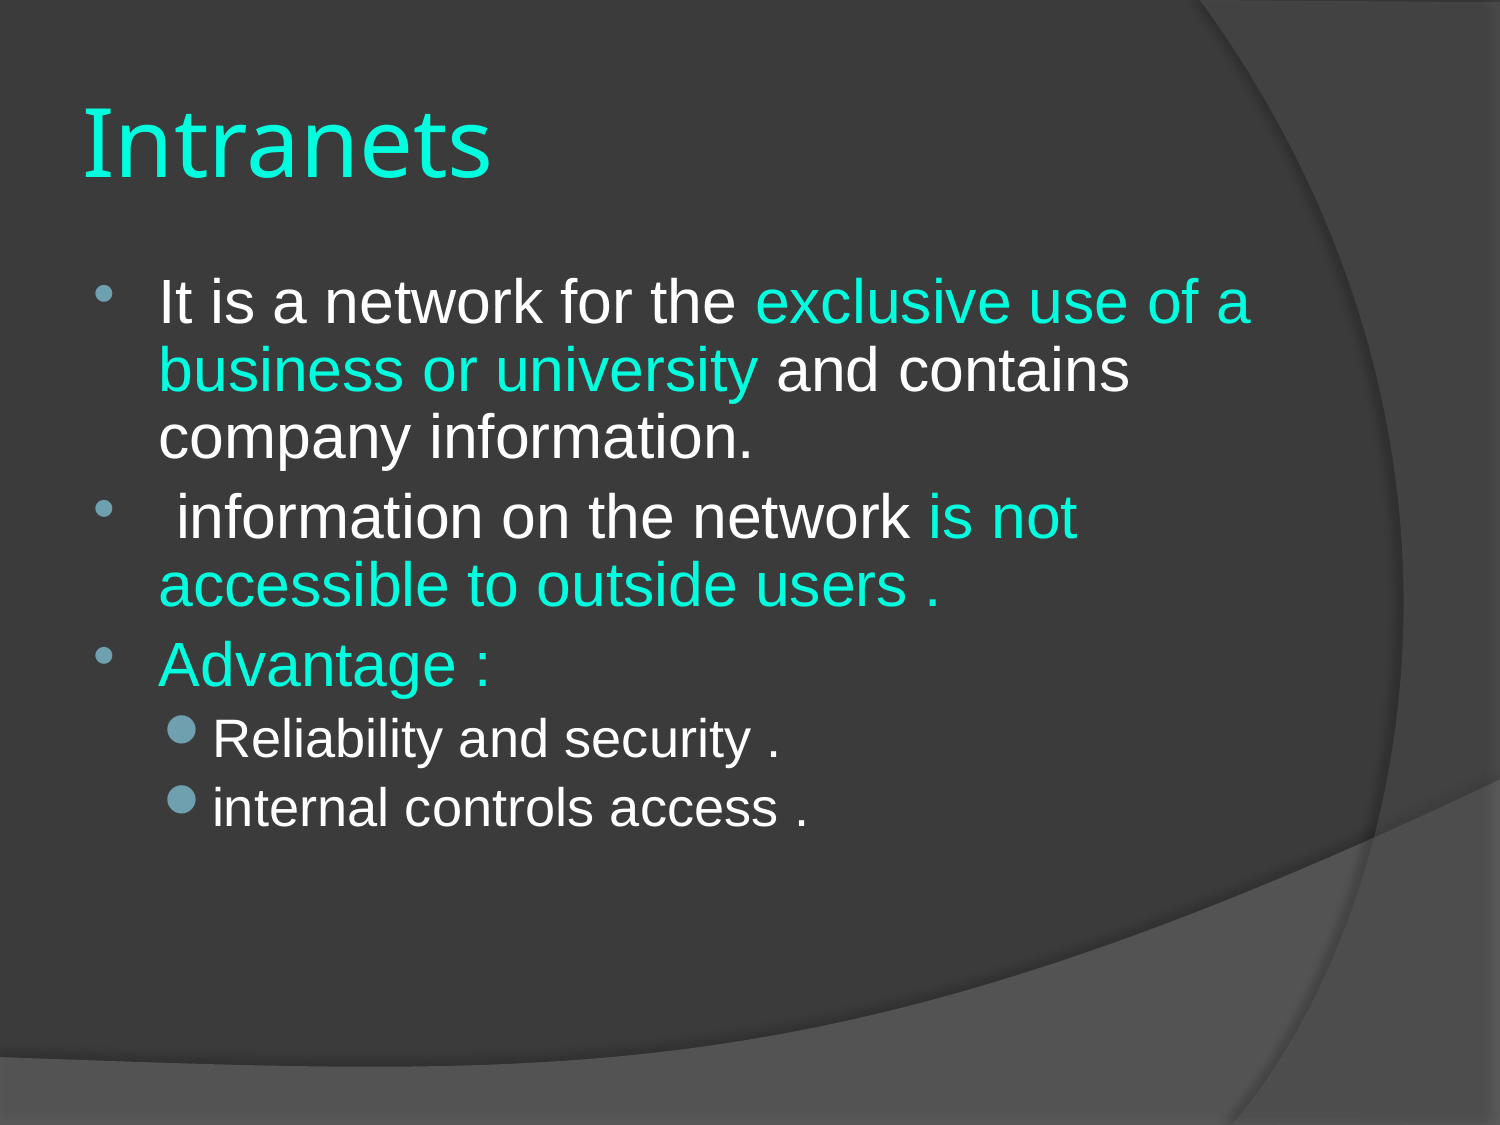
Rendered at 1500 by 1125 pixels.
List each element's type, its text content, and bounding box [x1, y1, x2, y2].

list It is a network for the exclusive use of a business or university and contains company information. information on the network is not accessible to outside users . Advantage : Reliability and security . internal controls access . [75, 262, 1300, 1005]
title Intranets [75, 45, 1300, 233]
